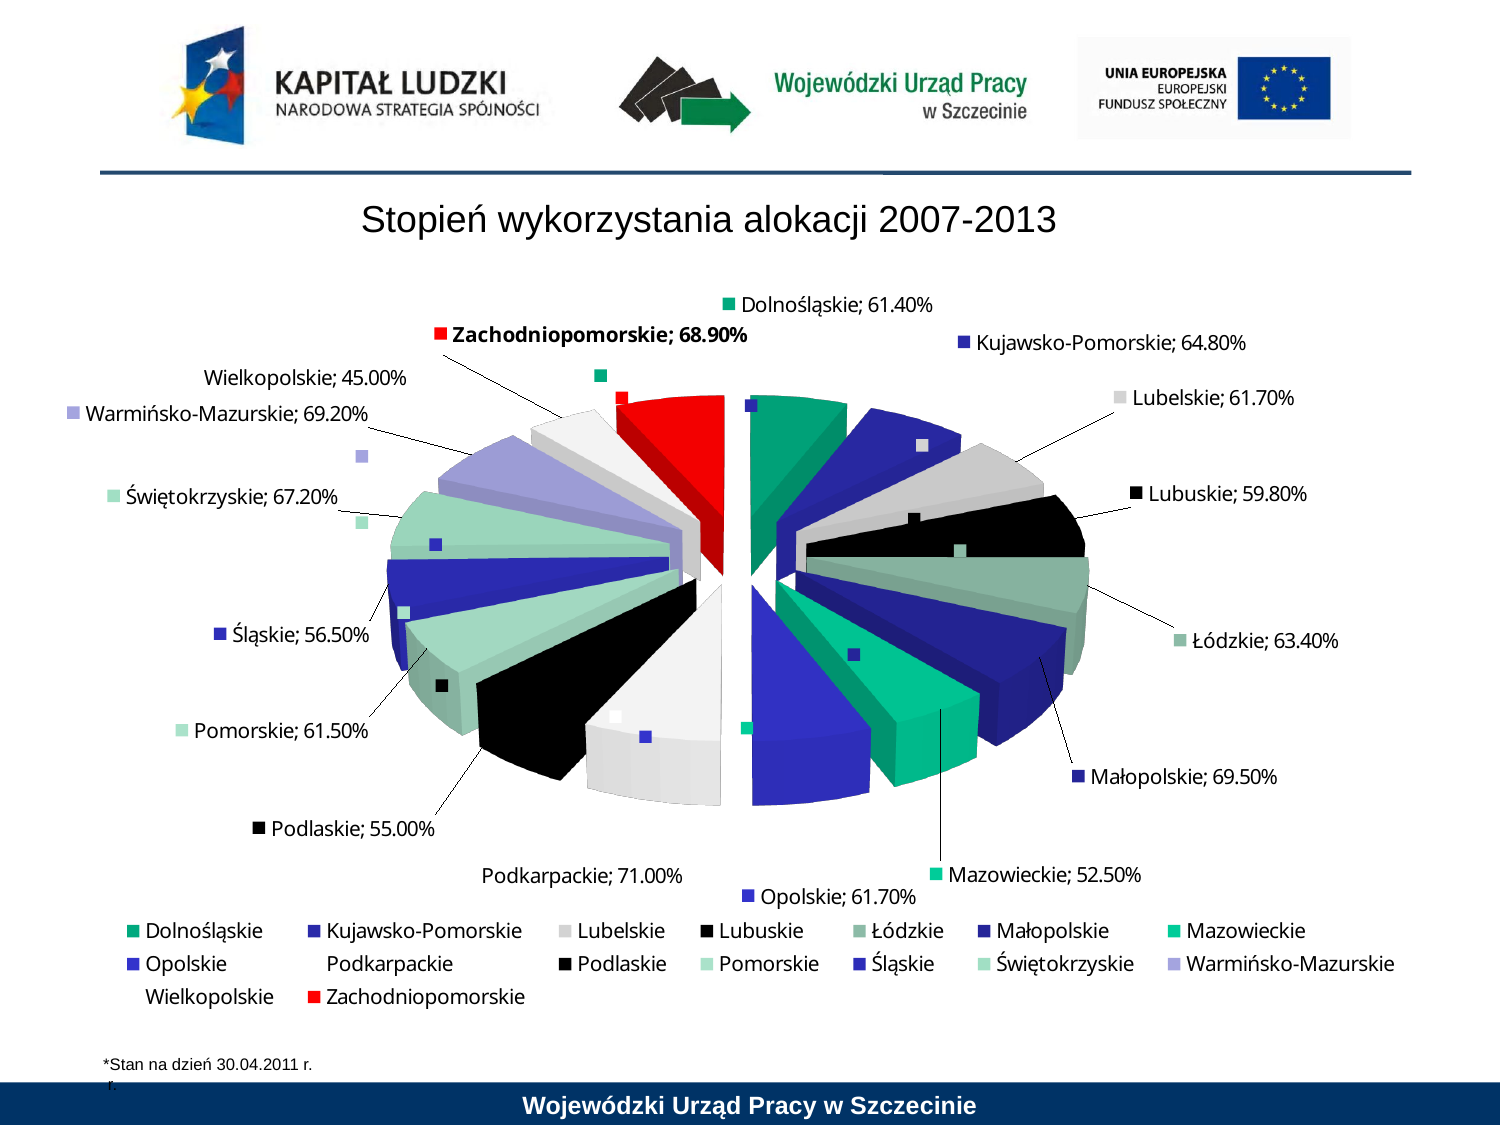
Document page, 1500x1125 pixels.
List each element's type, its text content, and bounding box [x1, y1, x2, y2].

picture [159, 24, 1353, 149]
chart [29, 255, 1471, 1017]
text_box *Stan na dzień 30.04.2011 r. r. [88, 1046, 857, 1102]
text_box Stopień wykorzystania alokacji 2007-2013 [234, 187, 1184, 248]
